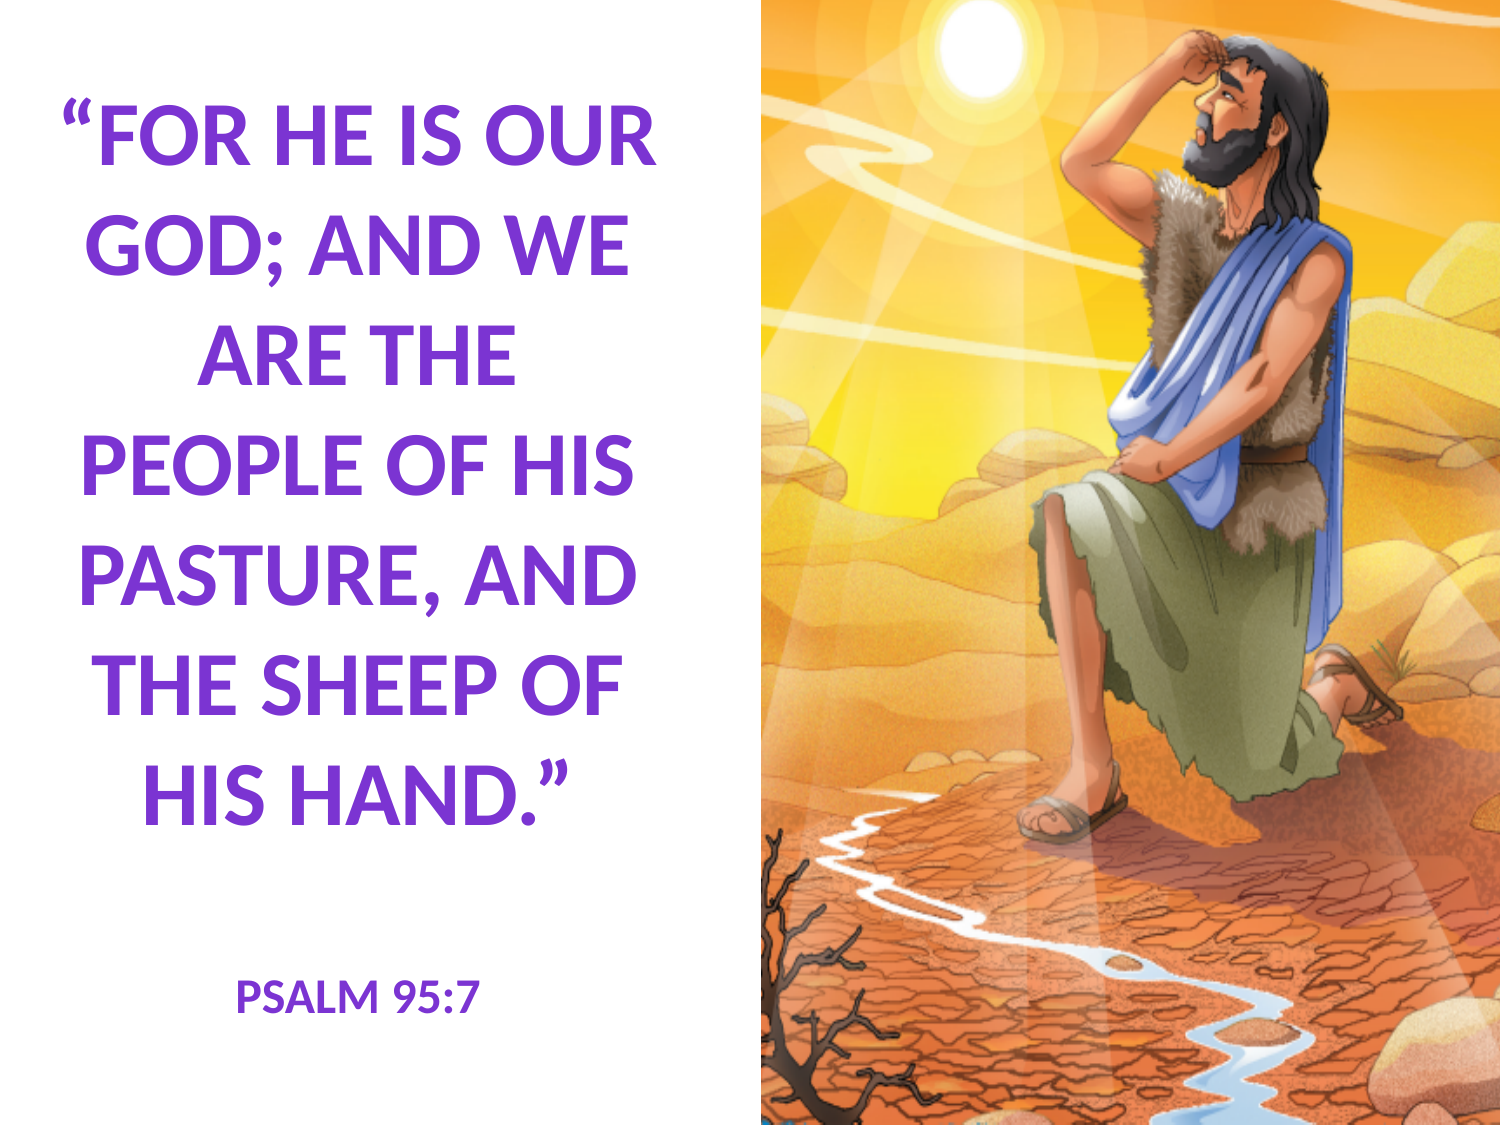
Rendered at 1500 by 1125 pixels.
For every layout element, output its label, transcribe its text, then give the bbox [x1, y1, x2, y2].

text_box “For He is our God; and we are the people of His pasture, and the sheep of His Hand.” Psalm 95:7 [39, 66, 677, 1031]
picture [761, 0, 1500, 1125]
